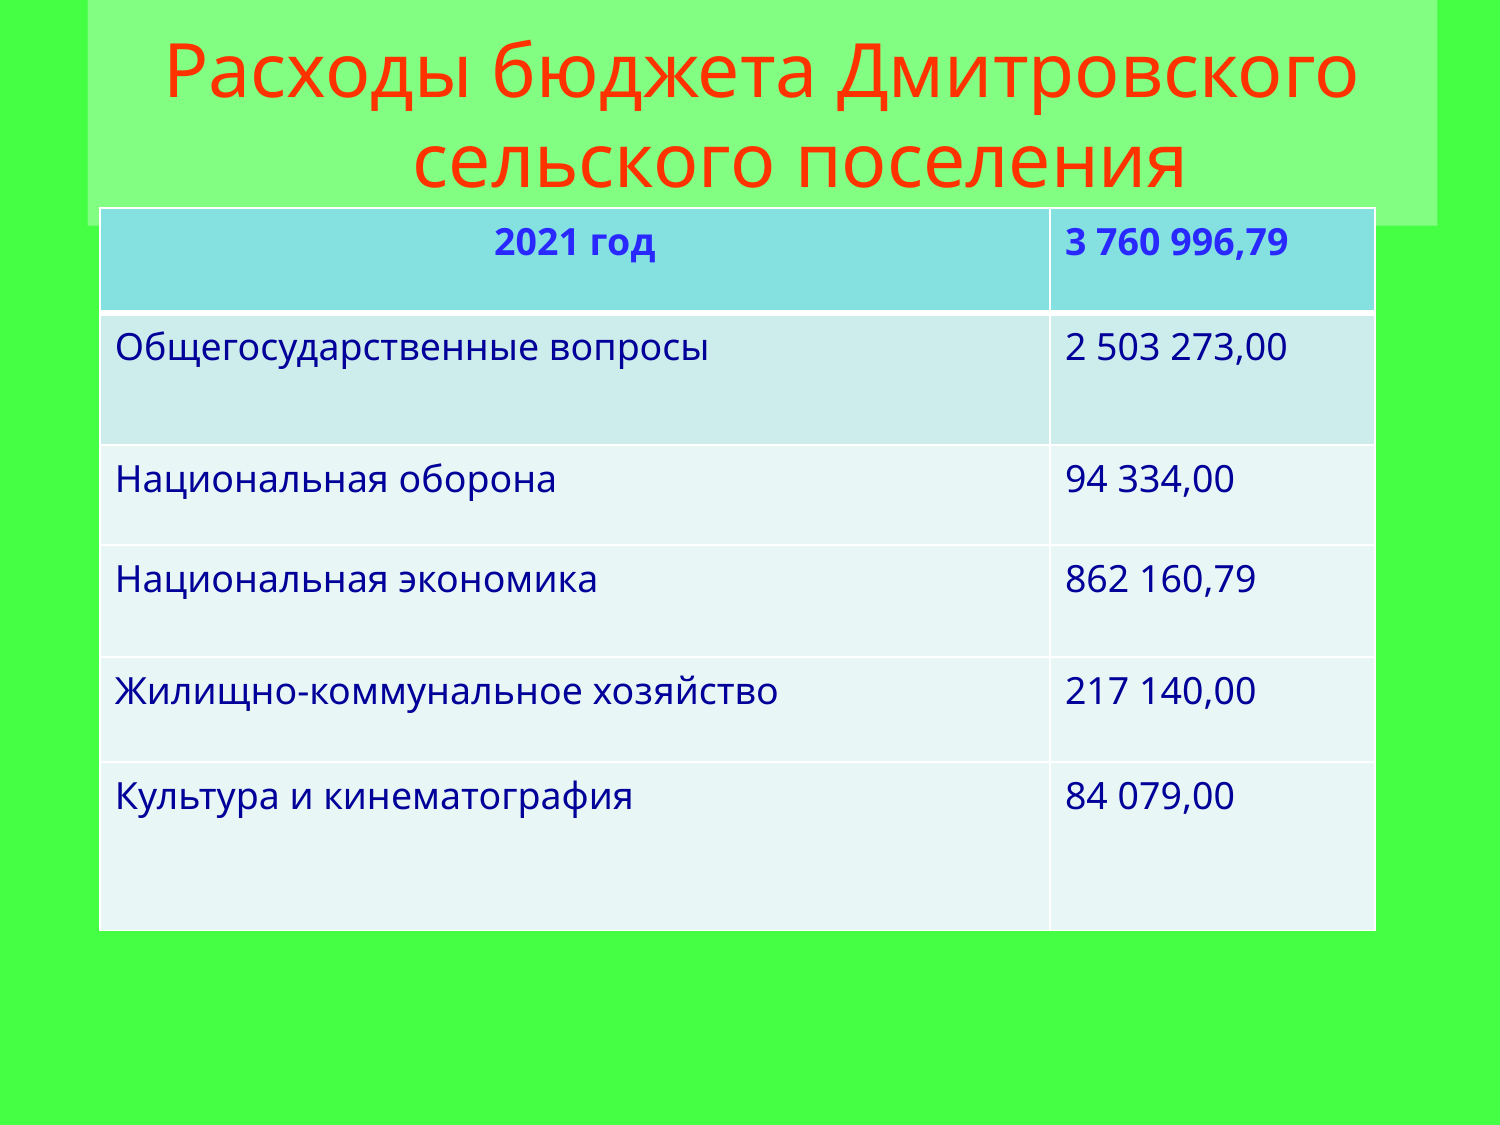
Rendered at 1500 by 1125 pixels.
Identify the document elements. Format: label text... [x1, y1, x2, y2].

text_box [74, 264, 1450, 938]
title Расходы бюджета Дмитровского сельского поселения [87, 0, 1438, 226]
table_header 3 760 996,79 [1051, 209, 1374, 264]
table_header 2021 год [101, 209, 1049, 264]
